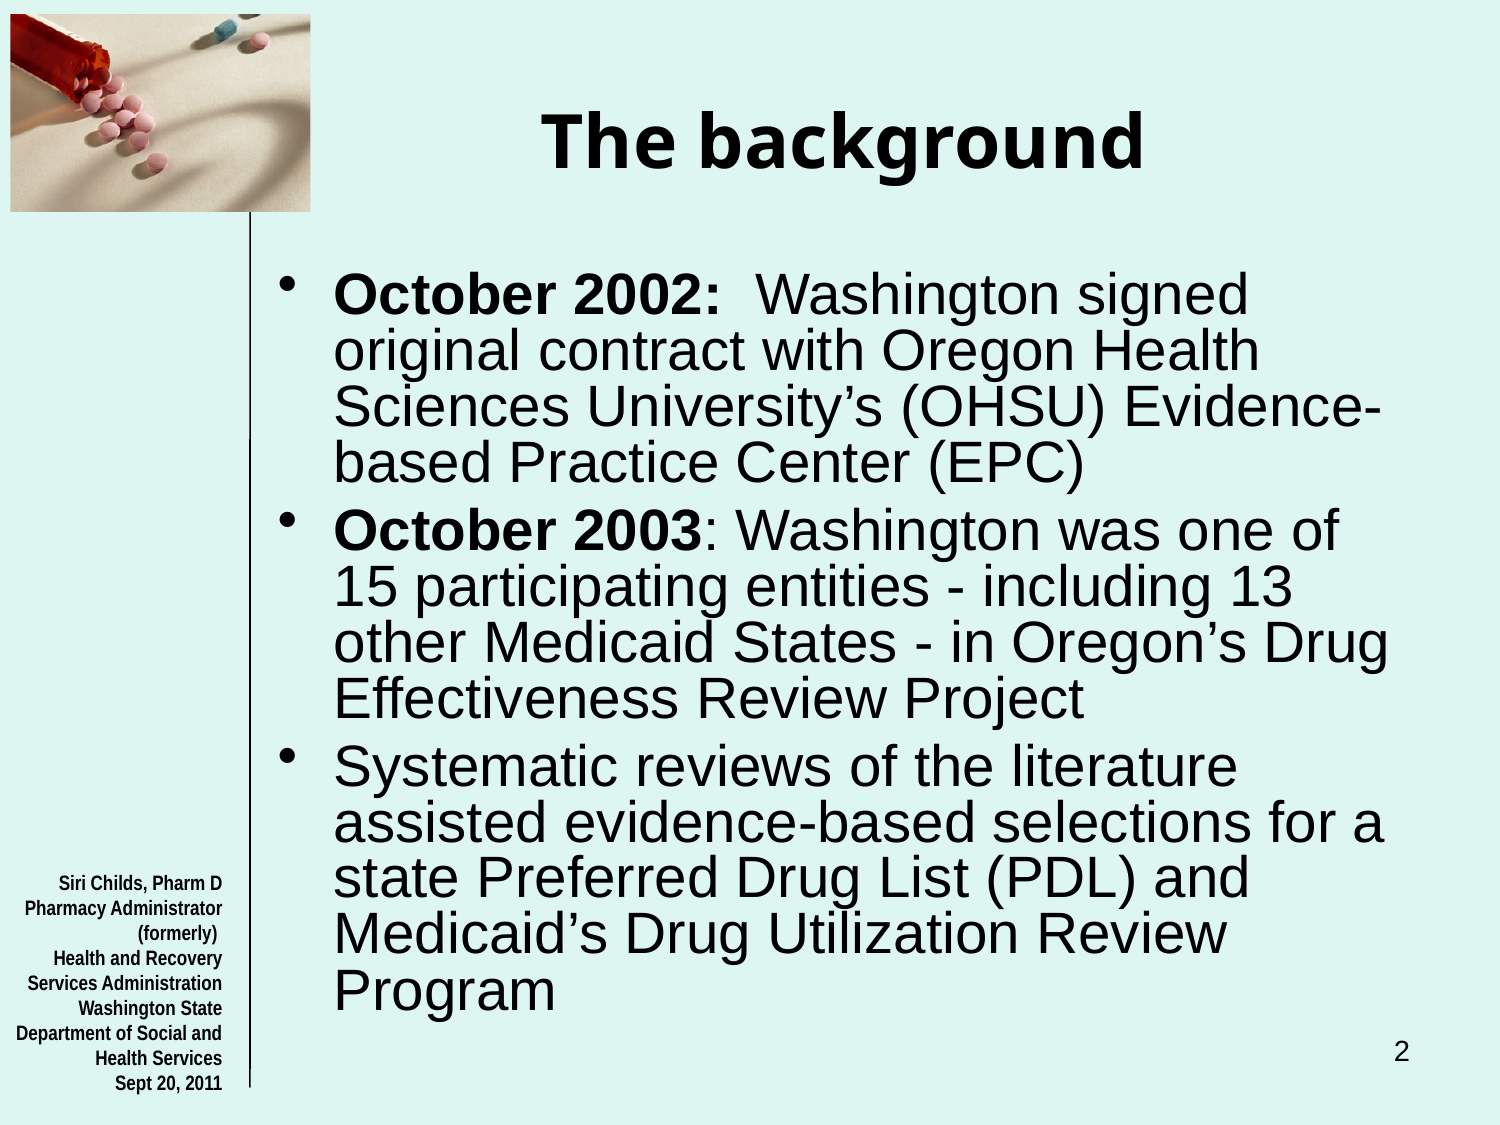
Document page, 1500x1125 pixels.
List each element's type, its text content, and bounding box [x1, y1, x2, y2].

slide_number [0, 837, 238, 1091]
list October 2002: Washington signed original contract with Oregon Health Sciences University’s (OHSU) Evidence-based Practice Center (EPC) October 2003: Washington was one of 15 participating entities - including 13 other Medicaid States - in Oregon’s Drug Effectiveness Review Project Systematic reviews of the literature assisted evidence-based selections for a state Preferred Drug List (PDL) and Medicaid’s Drug Utilization Review Program [262, 262, 1426, 1006]
title The background [262, 44, 1426, 233]
picture [10, 14, 311, 212]
slide_number 2 [1349, 1024, 1426, 1103]
